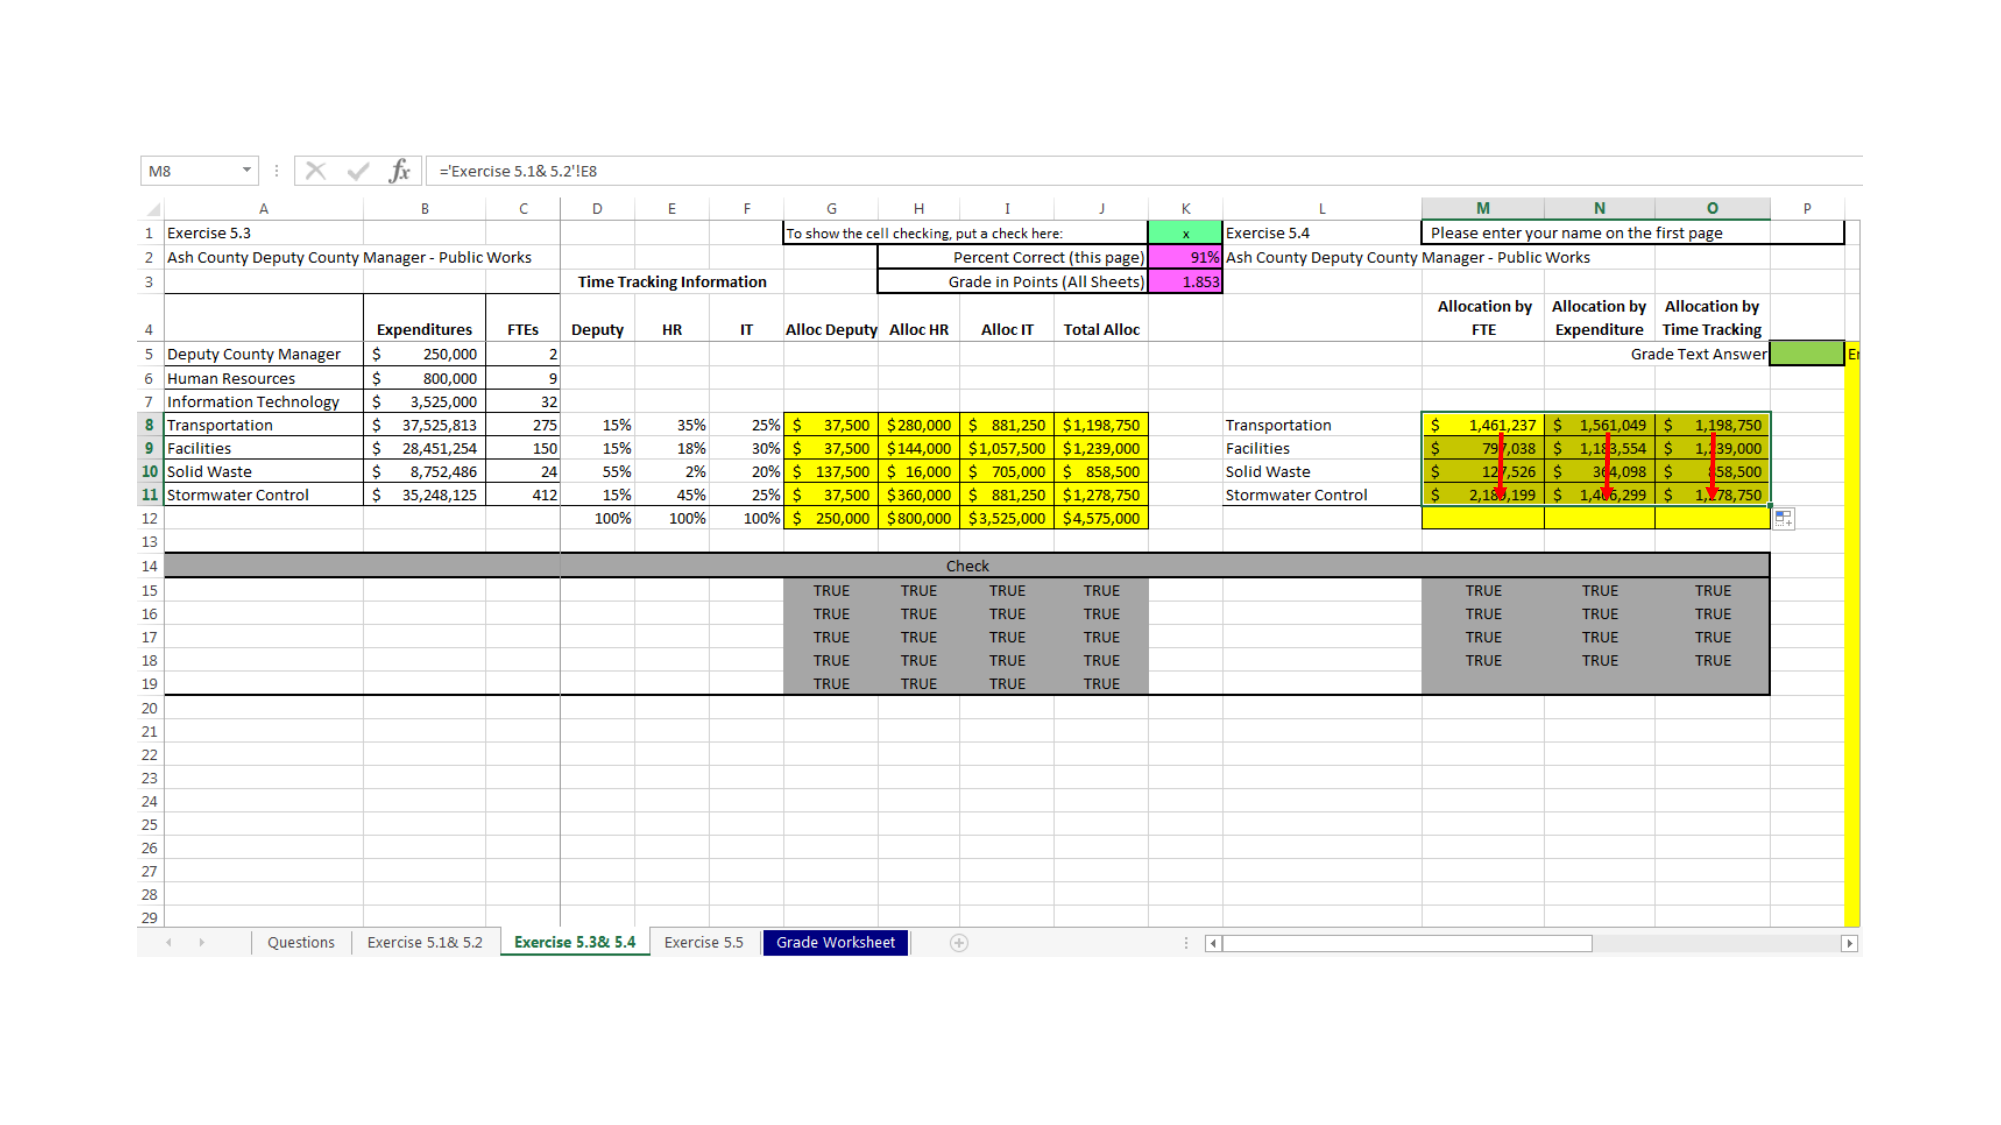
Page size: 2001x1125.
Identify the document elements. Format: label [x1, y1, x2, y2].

list [137, 144, 1863, 957]
